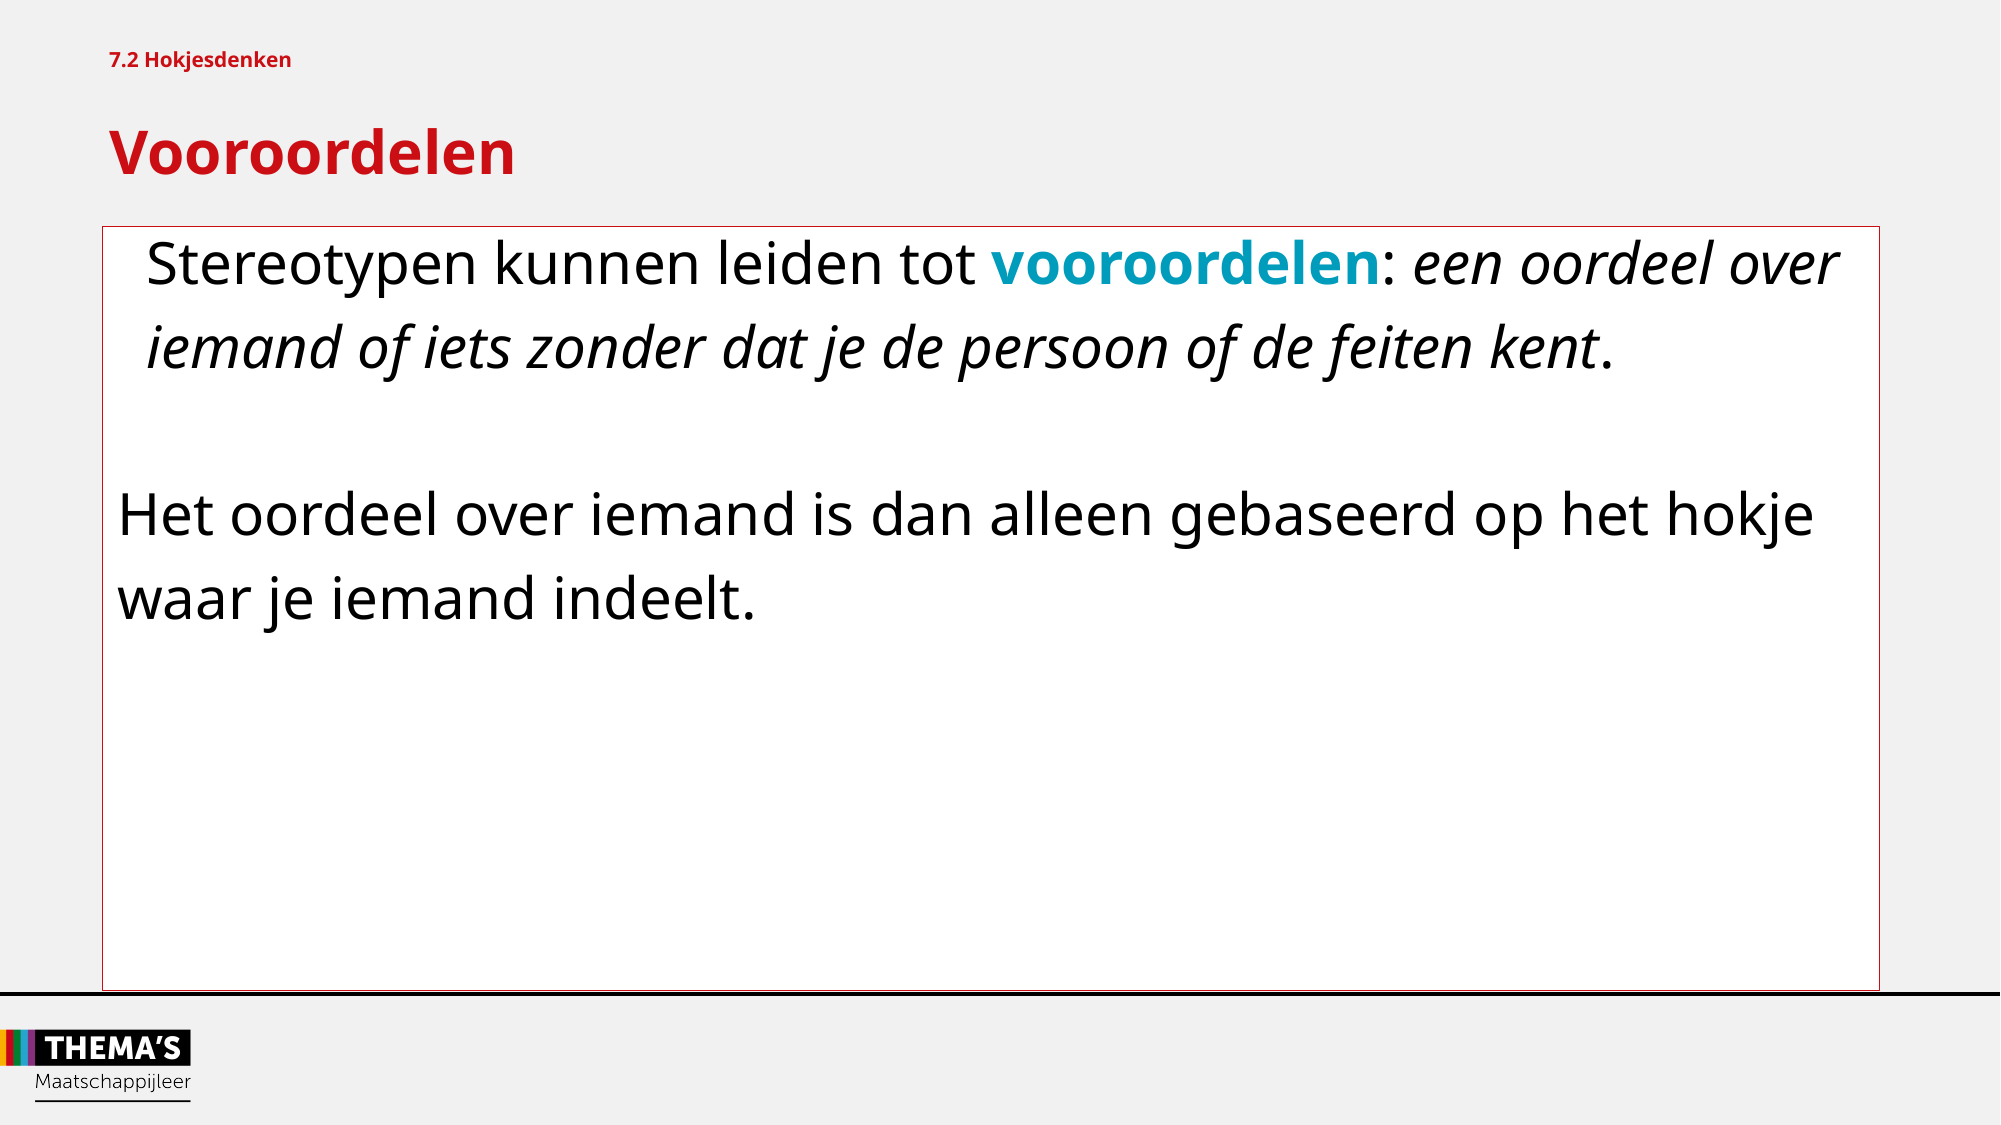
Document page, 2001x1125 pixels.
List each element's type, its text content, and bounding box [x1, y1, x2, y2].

picture [0, 993, 203, 1125]
list Vooroordelen [94, 114, 1879, 205]
list 7.2 Hokjesdenken [94, 33, 941, 88]
list Stereotypen kunnen leiden tot vooroordelen: een oordeel over iemand of iets zonder dat je de persoon of de feiten kent. Het oordeel over iemand is dan alleen gebaseerd op het hokje waar je iemand indeelt. [102, 226, 1880, 991]
